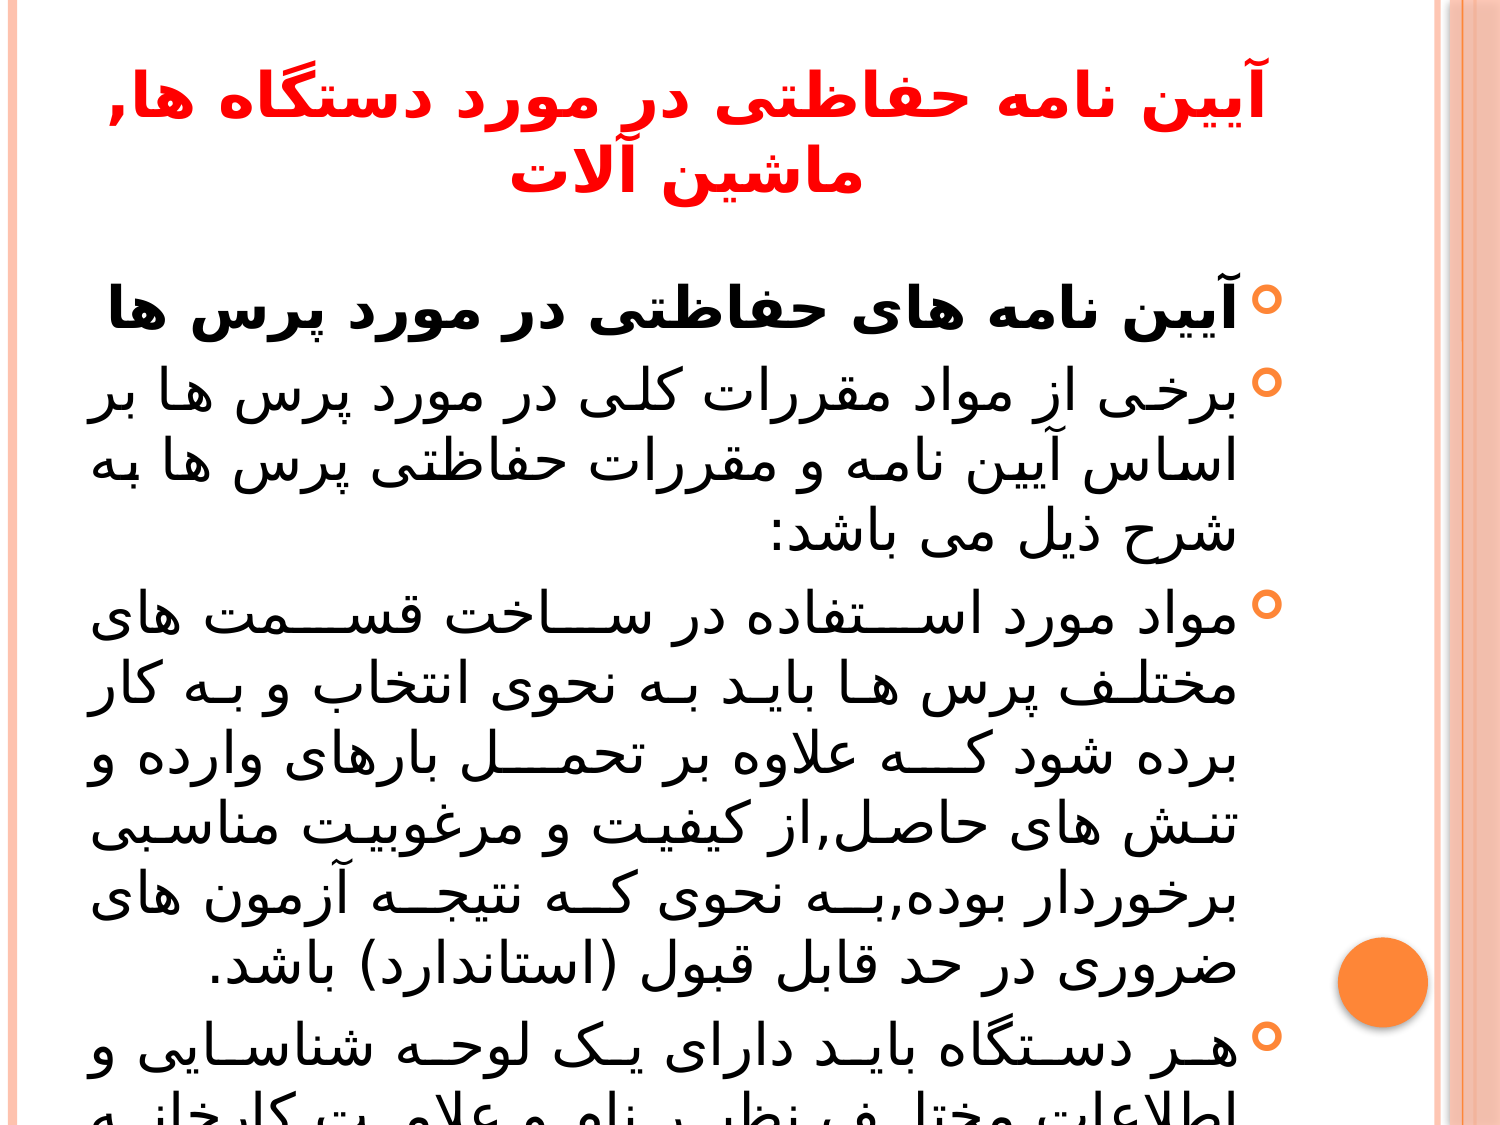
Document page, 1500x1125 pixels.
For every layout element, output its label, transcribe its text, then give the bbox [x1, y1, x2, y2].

title آیین نامه حفاظتی در مورد دستگاه ها, ماشین آلات [75, 45, 1300, 213]
list آیین نامه های حفاظتی در مورد پرس ها برخی از مواد مقررات کلی در مورد پرس ها بر اساس آیین نامه و مقررات حفاظتی پرس ها به شرح ذیل می باشد: مواد مورد استفاده در ساخت قسمت های مختلف پرس ها باید به نحوی انتخاب و به کار برده شود که علاوه بر تحمل بارهای وارده و تنش های حاصل,از کیفیت و مرغوبیت مناسبی برخوردار بوده,به نحوی که نتیجه آزمون های ضروری در حد قابل قبول (استاندارد) باشد. هر دستگاه باید دارای یک لوحه شناسایی و اطلاعات مختلف نظیر نام و علامت کارخانه سازنده,تاریخ ساخت,شماره تولید و.... بوده و بر روی پرس نصب شود. [75, 262, 1300, 1088]
